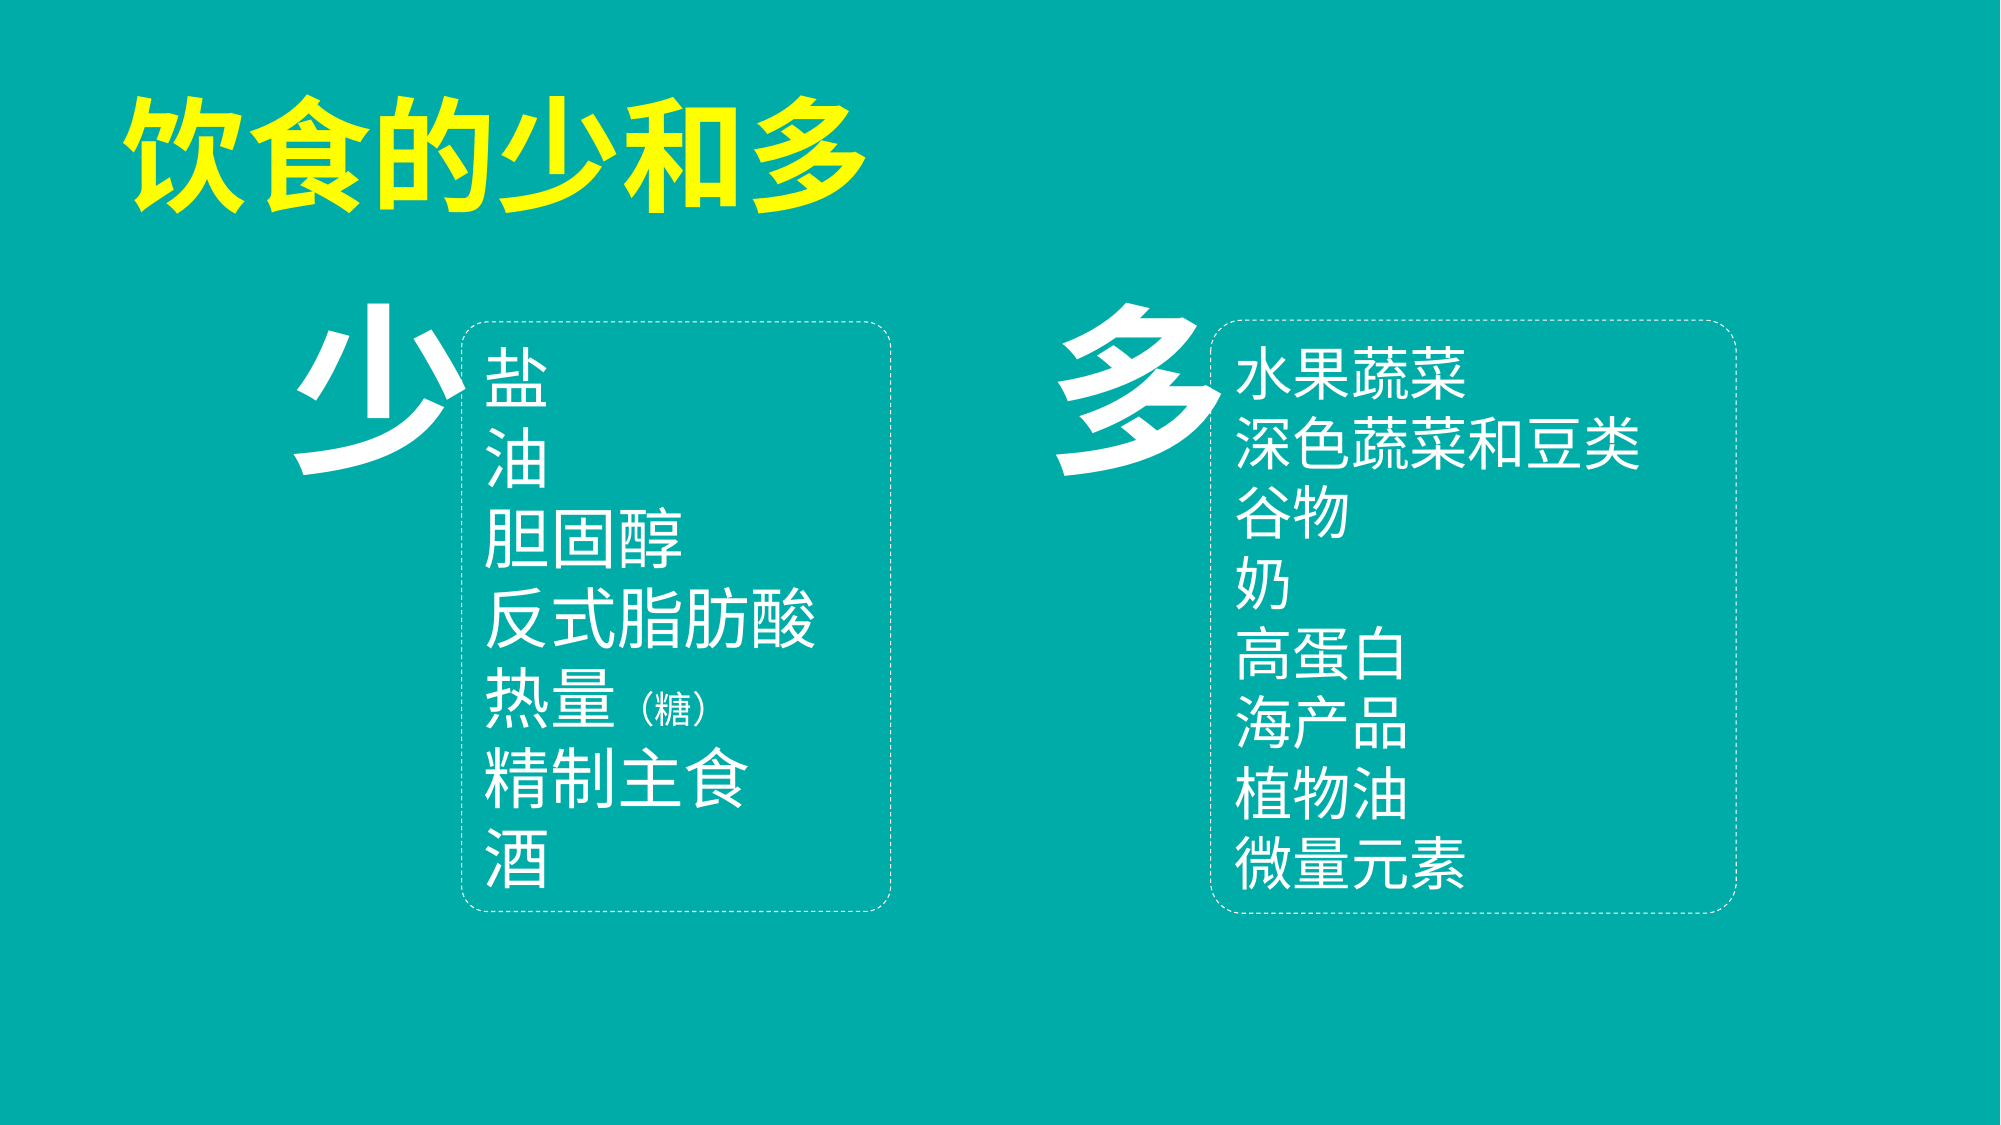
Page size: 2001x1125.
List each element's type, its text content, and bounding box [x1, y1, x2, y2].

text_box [1030, 268, 1737, 916]
text_box 饮食的少和多 [106, 70, 887, 236]
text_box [273, 268, 891, 913]
